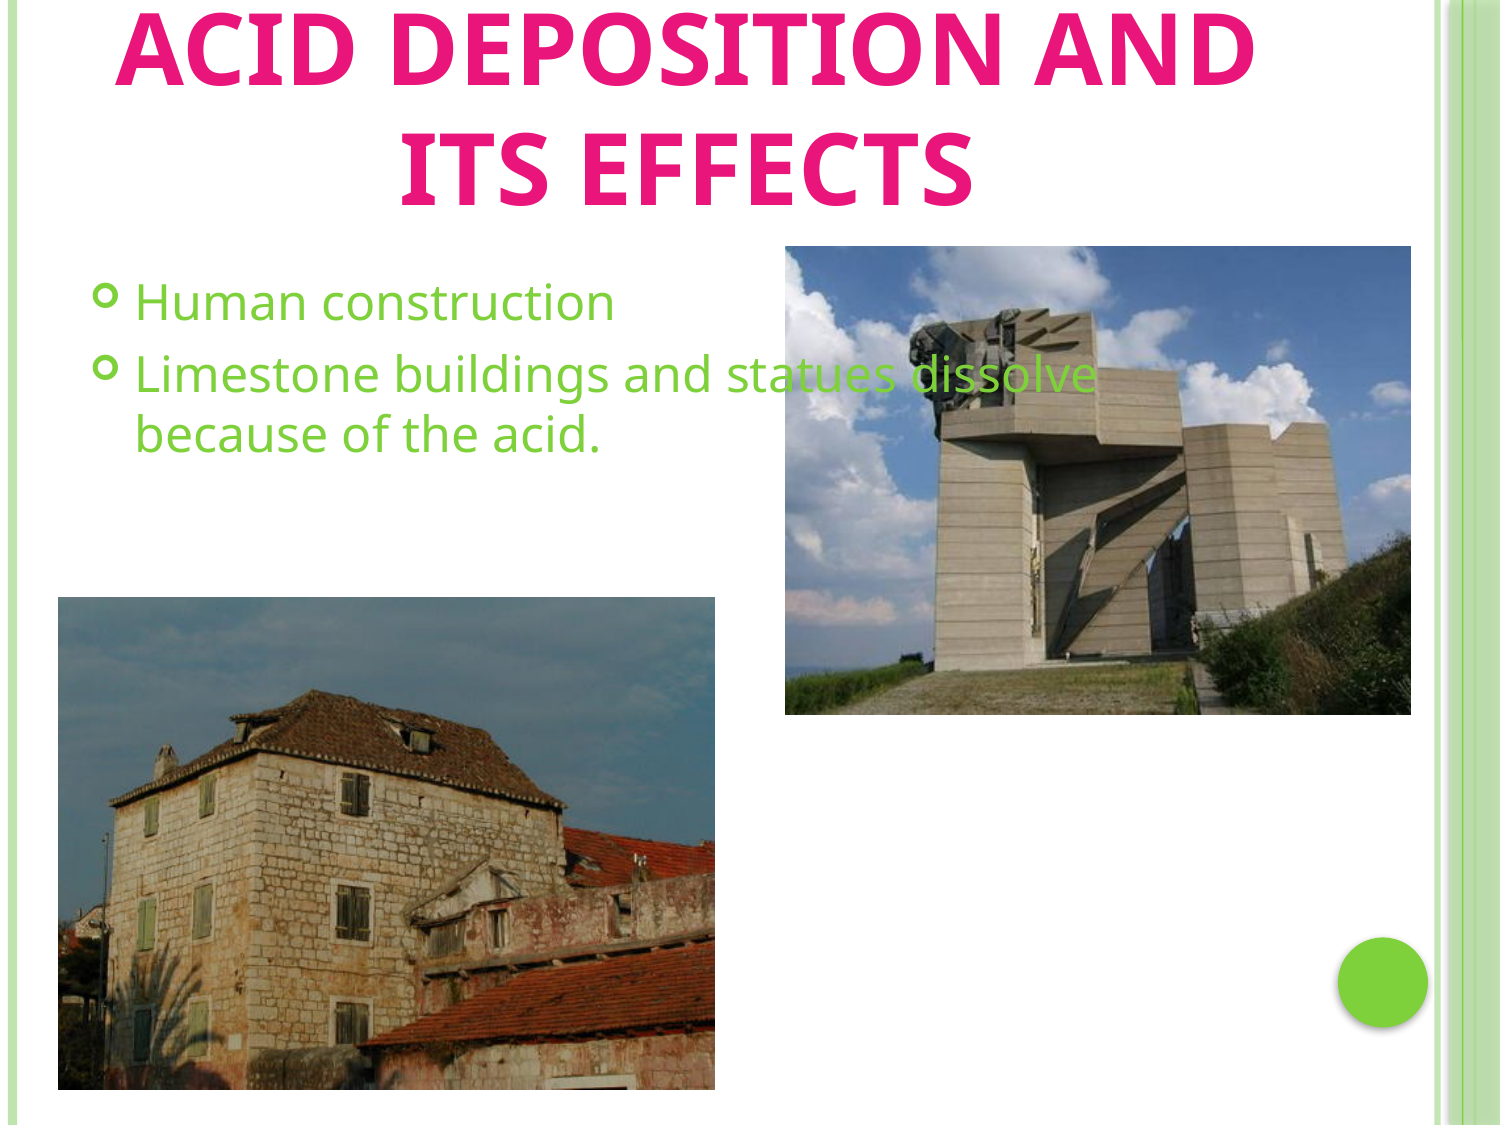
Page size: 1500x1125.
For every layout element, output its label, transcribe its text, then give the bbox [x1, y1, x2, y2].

picture [784, 245, 1411, 716]
picture [58, 597, 716, 1091]
title Acid deposition and its effects [75, 45, 1300, 233]
list Human construction Limestone buildings and statues dissolve because of the acid. [75, 262, 1300, 1062]
